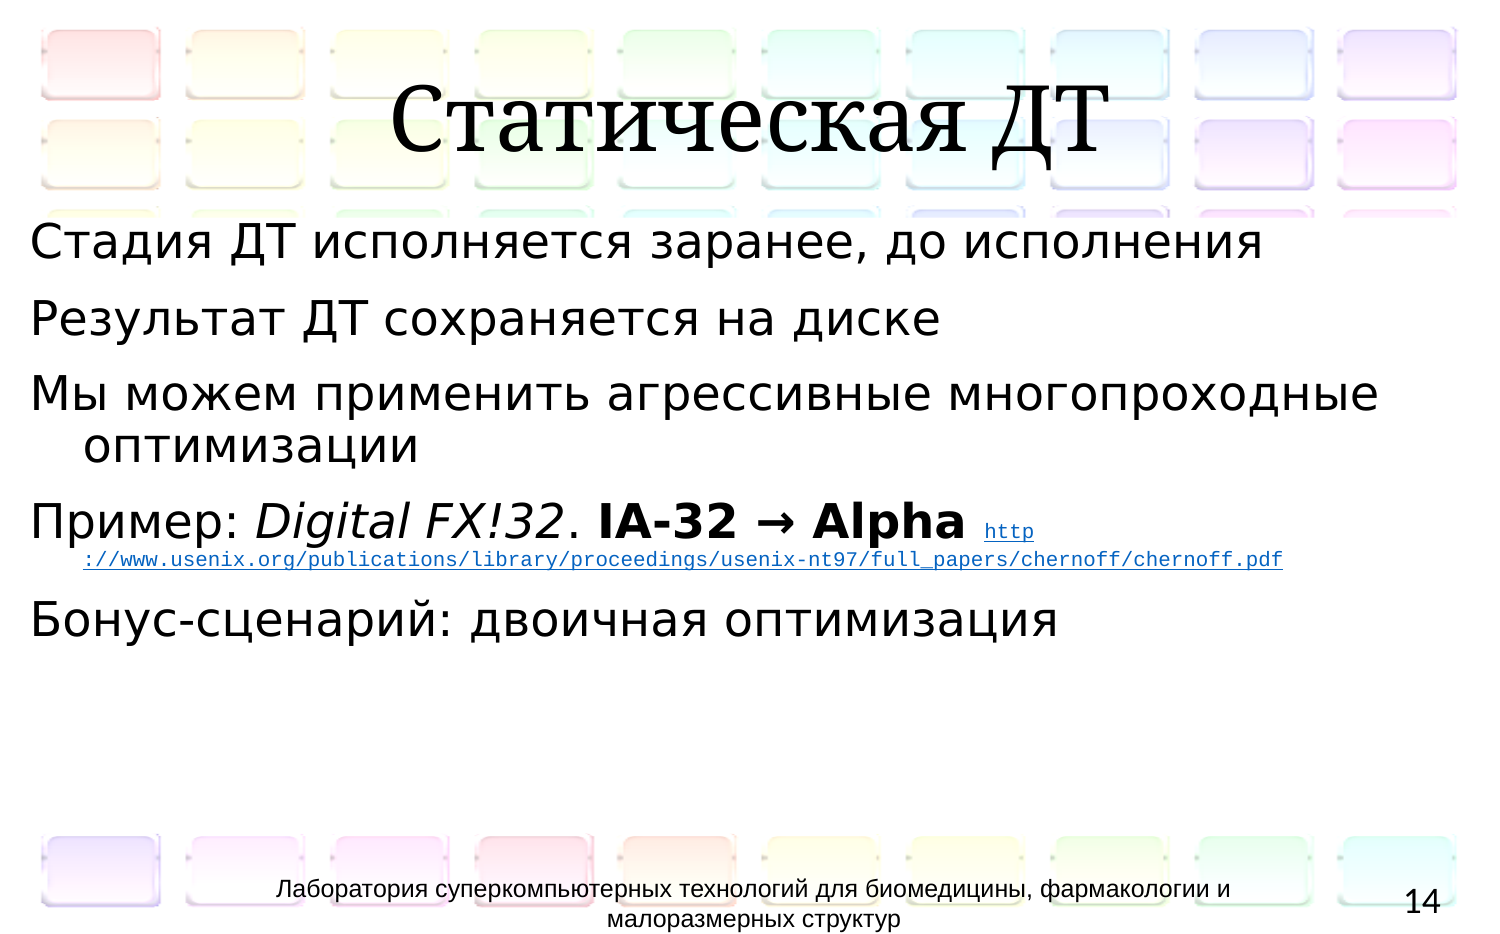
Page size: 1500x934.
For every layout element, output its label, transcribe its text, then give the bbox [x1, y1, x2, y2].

picture [0, 0, 1500, 934]
text_box 14 [1387, 868, 1473, 918]
text_box Лаборатория суперкомпьютерных технологий для биомедицины, фармакологии и малоразмерных структур [171, 864, 1338, 915]
title Статическая ДТ [75, 37, 1425, 193]
list Стадия ДТ исполняется заранее, до исполнения Результат ДТ сохраняется на диске Мы можем применить агрессивные многопроходные оптимизации Пример: Digital FX!32. IA-32 → Alpha http://www.usenix.org/publications/library/proceedings/usenix-nt97/full_papers/chernoff/chernoff.pdf Бонус-сценарий: двоичная оптимизация [11, 217, 1477, 834]
